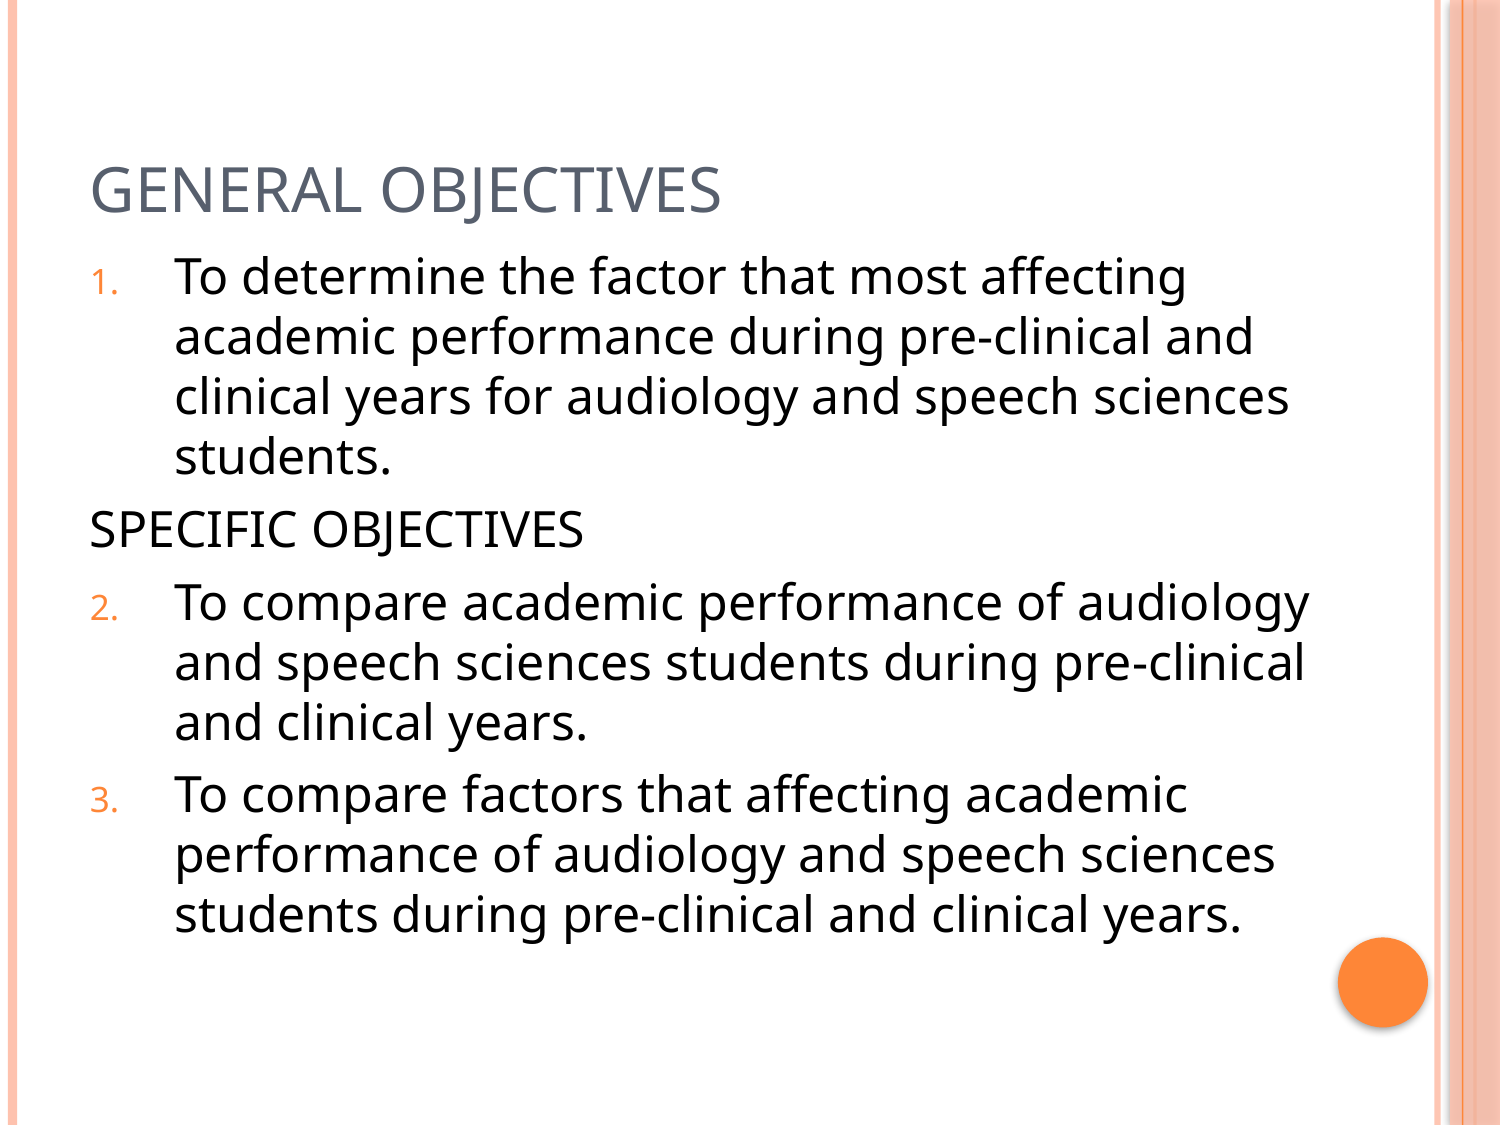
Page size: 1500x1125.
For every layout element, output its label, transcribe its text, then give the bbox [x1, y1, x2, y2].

list To determine the factor that most affecting academic performance during pre-clinical and clinical years for audiology and speech sciences students. SPECIFIC OBJECTIVES To compare academic performance of audiology and speech sciences students during pre-clinical and clinical years. To compare factors that affecting academic performance of audiology and speech sciences students during pre-clinical and clinical years. [75, 237, 1425, 1005]
title General Objectives [75, 45, 1300, 233]
